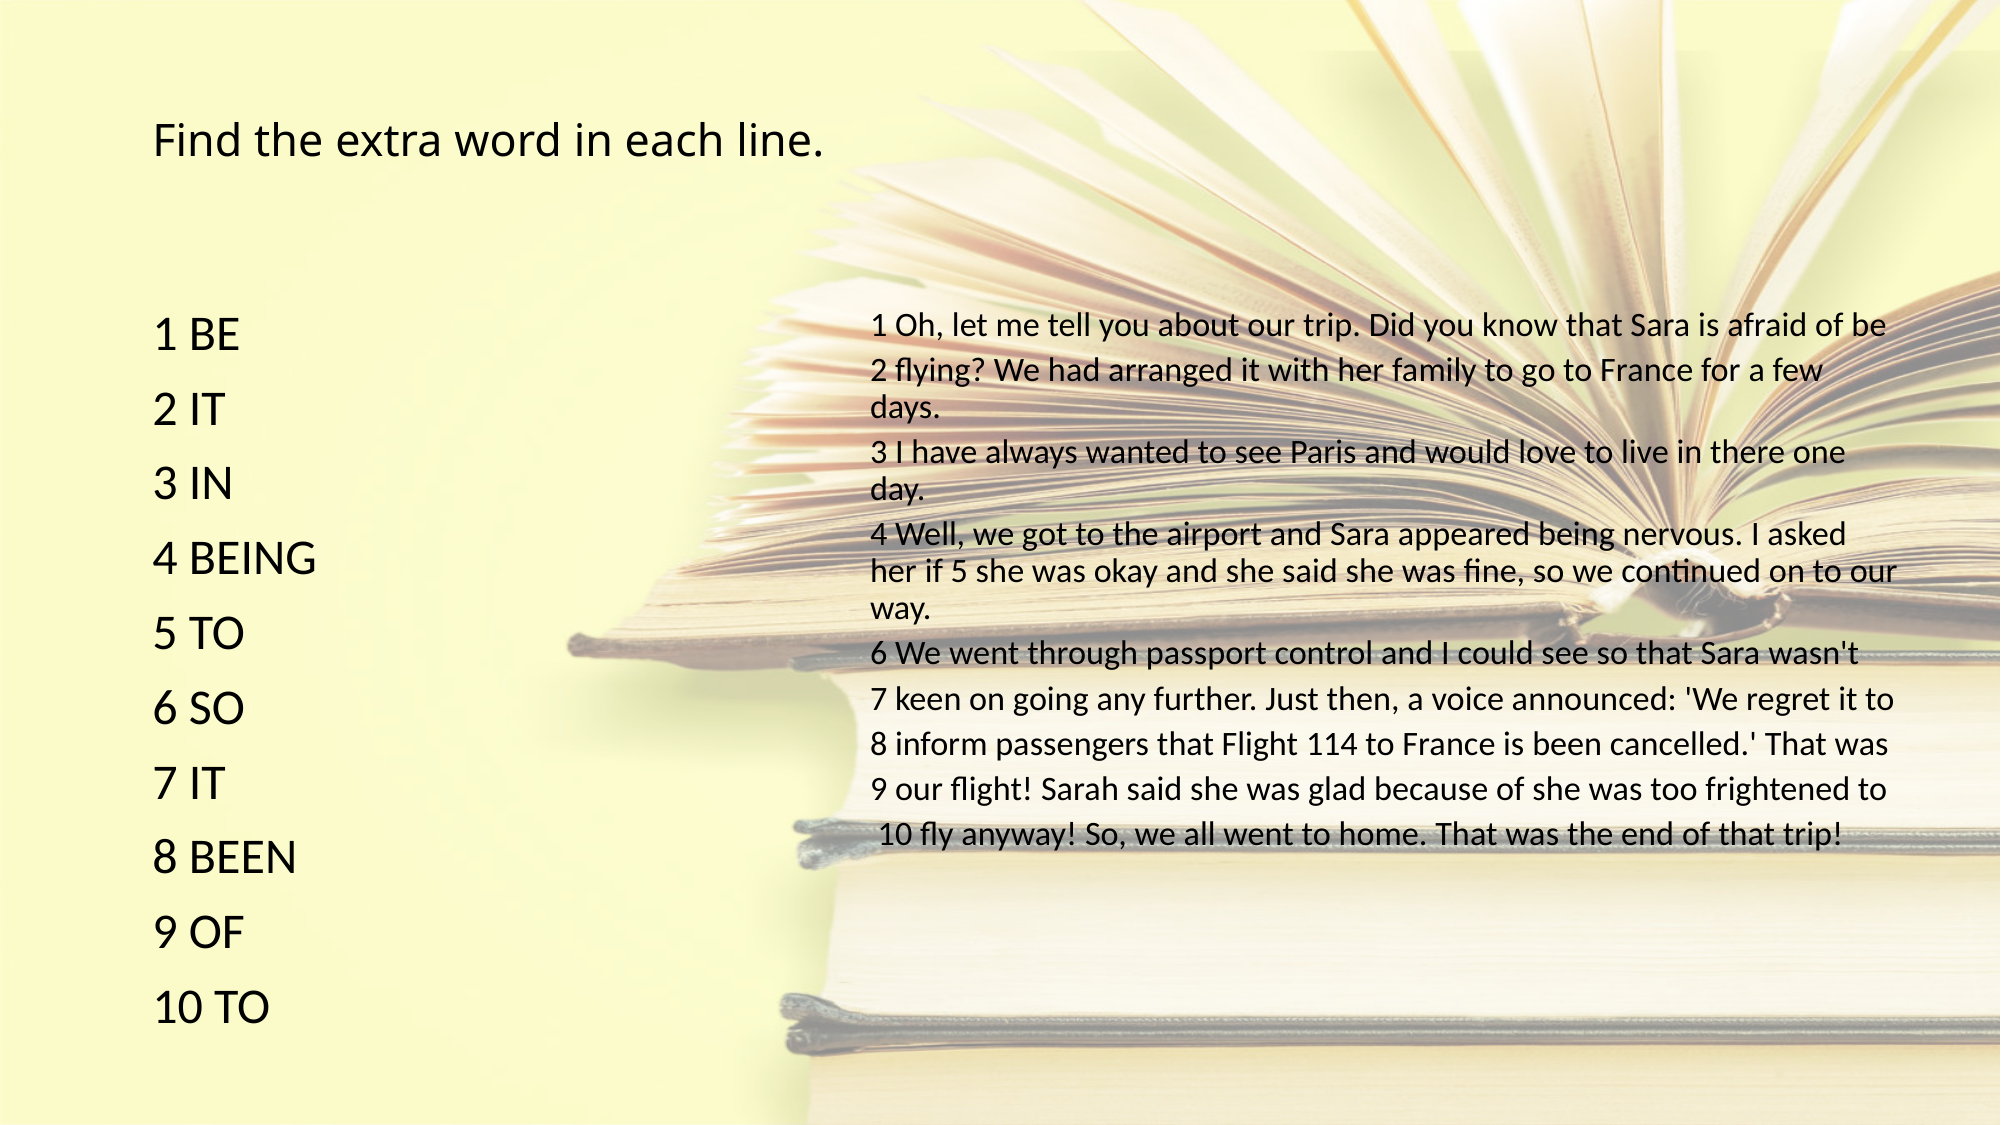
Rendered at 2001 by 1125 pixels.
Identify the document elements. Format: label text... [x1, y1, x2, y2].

list 1 Oh, let me tell you about our trip. Did you know that Sara is afraid of be 2 flying? We had arranged it with her family to go to France for a few days. 3 I have always wanted to see Paris and would love to live in there one day. 4 Well, we got to the airport and Sara appeared being nervous. I asked her if 5 she was okay and she said she was fine, so we continued on to our way. 6 We went through passport control and I could see so that Sara wasn't 7 keen on going any further. Just then, a voice announced: 'We regret it to 8 inform passengers that Flight 114 to France is been cancelled.' That was 9 our flight! Sarah said she was glad because of she was too frightened to 10 fly anyway! So, we all went to home. That was the end of that trip! [855, 299, 1916, 1014]
list 1 BE 2 IT 3 IN 4 BEING 5 TO 6 SO 7 IT 8 BEEN 9 OF 10 TO [137, 299, 798, 1014]
title Find the extra word in each line. [137, 59, 1863, 278]
